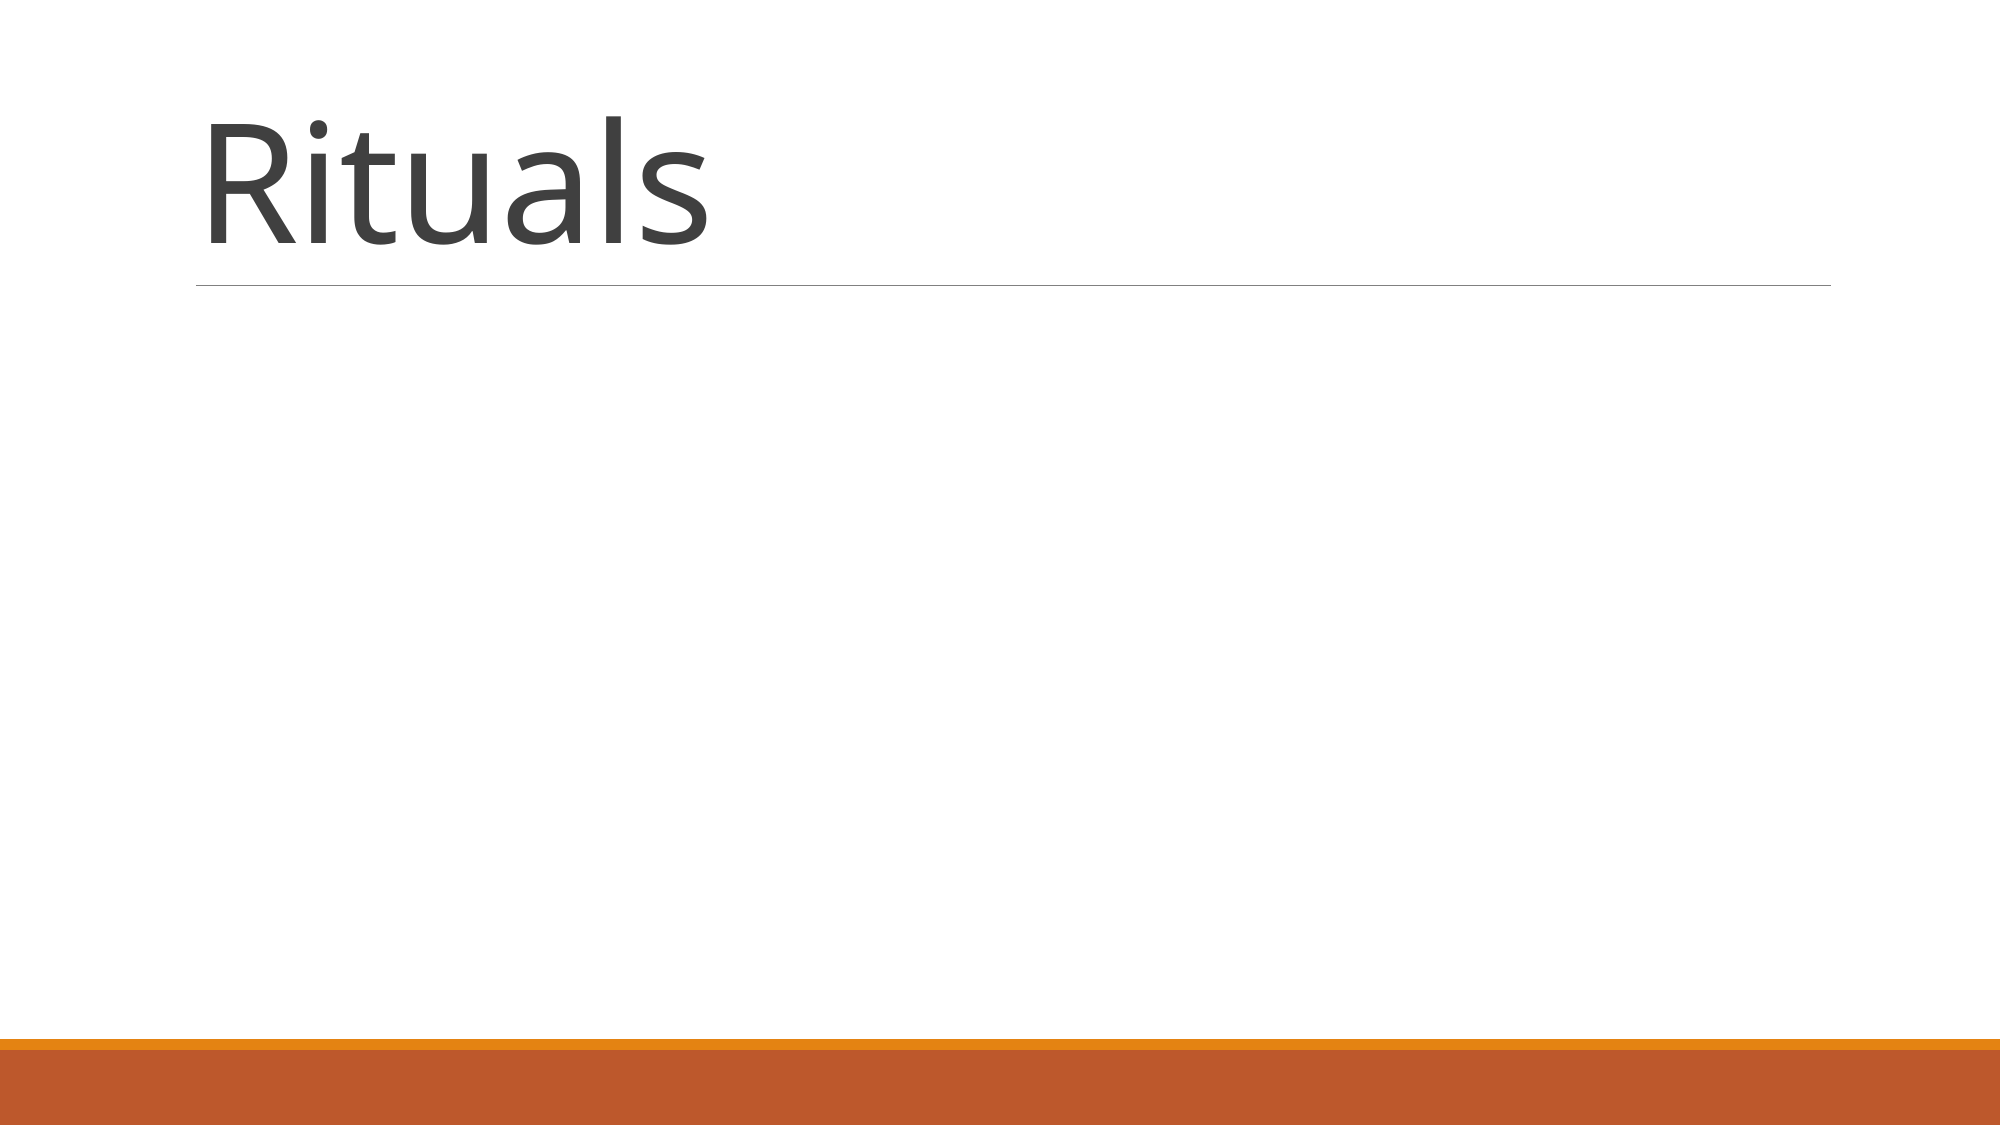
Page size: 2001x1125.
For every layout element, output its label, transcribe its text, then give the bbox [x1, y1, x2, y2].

title Rituals [180, 47, 1830, 285]
